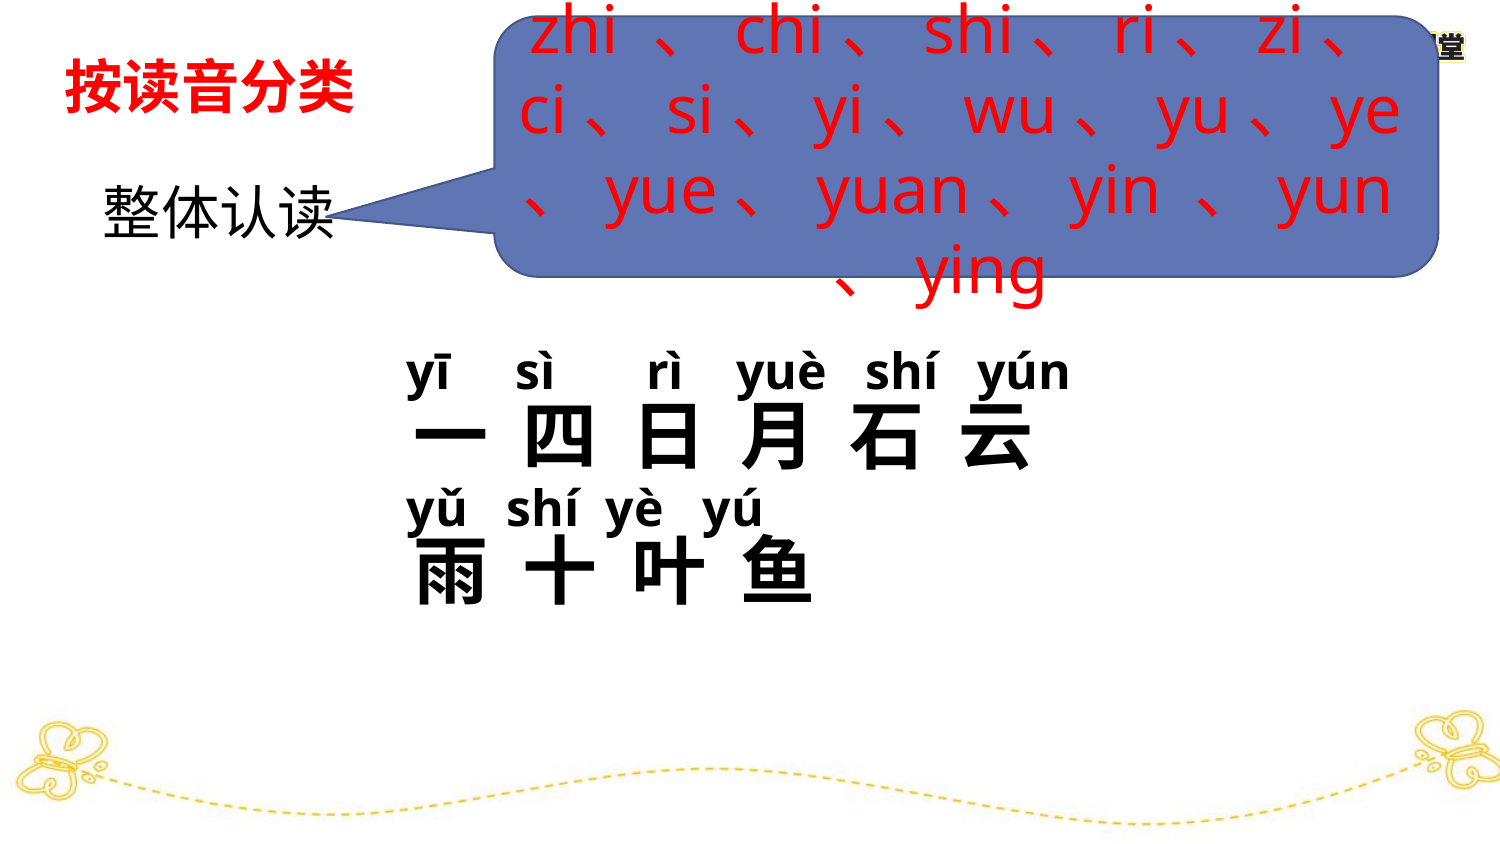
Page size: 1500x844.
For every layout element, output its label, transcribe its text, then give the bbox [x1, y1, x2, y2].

text_box 整体认读 [91, 170, 348, 252]
text_box 按读音分类 [53, 44, 495, 126]
text_box zhi 、chi、shi、ri、zi、ci、si、yi、wu、yu、ye、yue、yuan、yin 、yun、ying [325, 15, 1440, 278]
text_box 一 四 日 月 石 云 雨 十 叶 鱼 [402, 543, 1046, 619]
text_box yī sì rì yuè shí yún yǔ shí yè yú [395, 256, 1097, 543]
picture [0, 0, 1500, 844]
